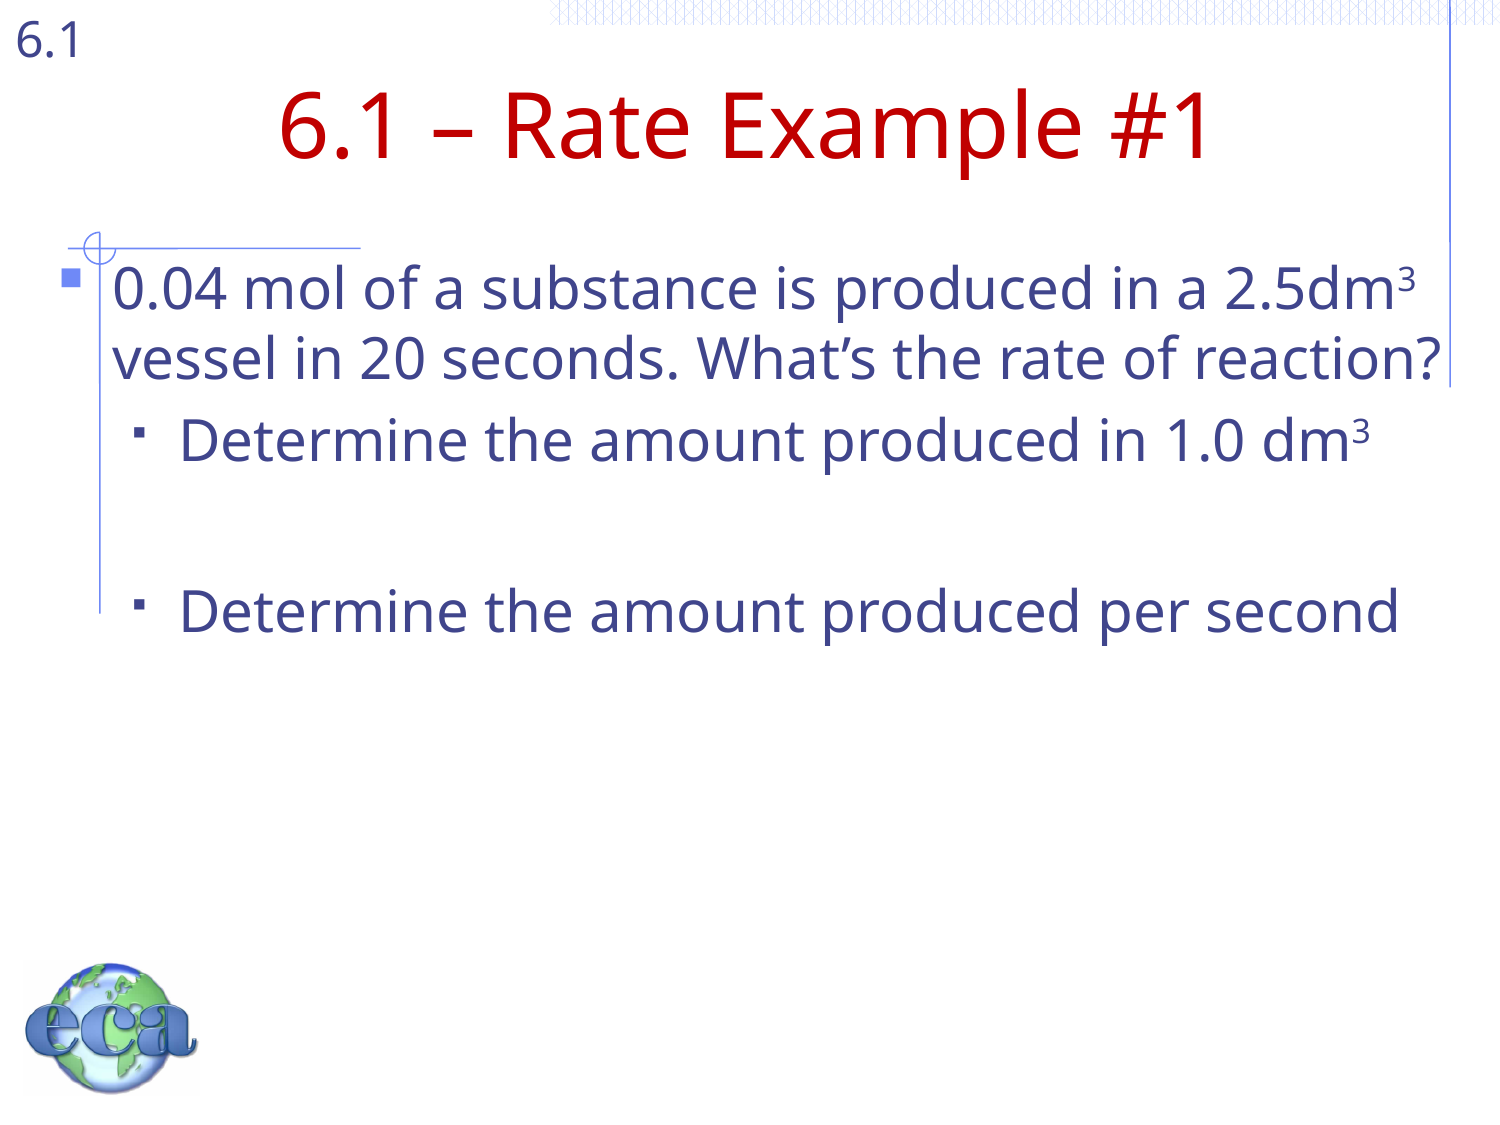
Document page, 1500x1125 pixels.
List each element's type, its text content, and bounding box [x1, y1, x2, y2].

title 6.1 – Rate Example #1 [17, 49, 1483, 185]
picture [23, 960, 200, 1096]
